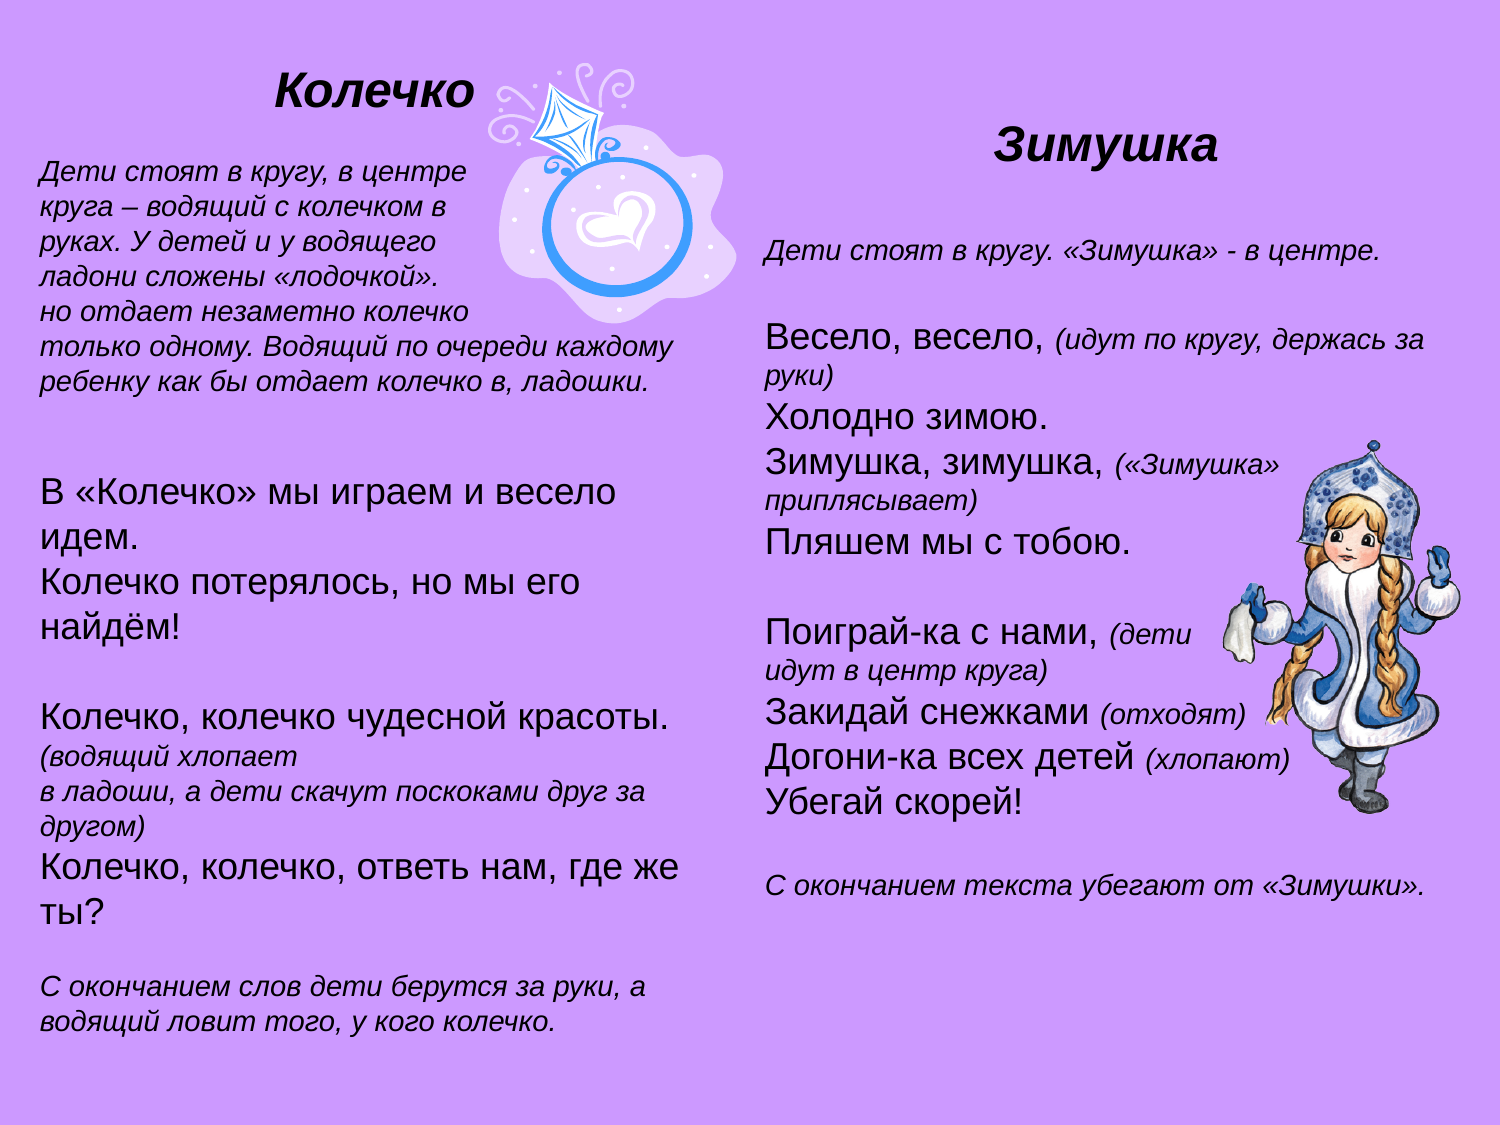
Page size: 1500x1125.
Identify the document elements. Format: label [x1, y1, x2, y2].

text_box [24, 49, 1500, 1045]
